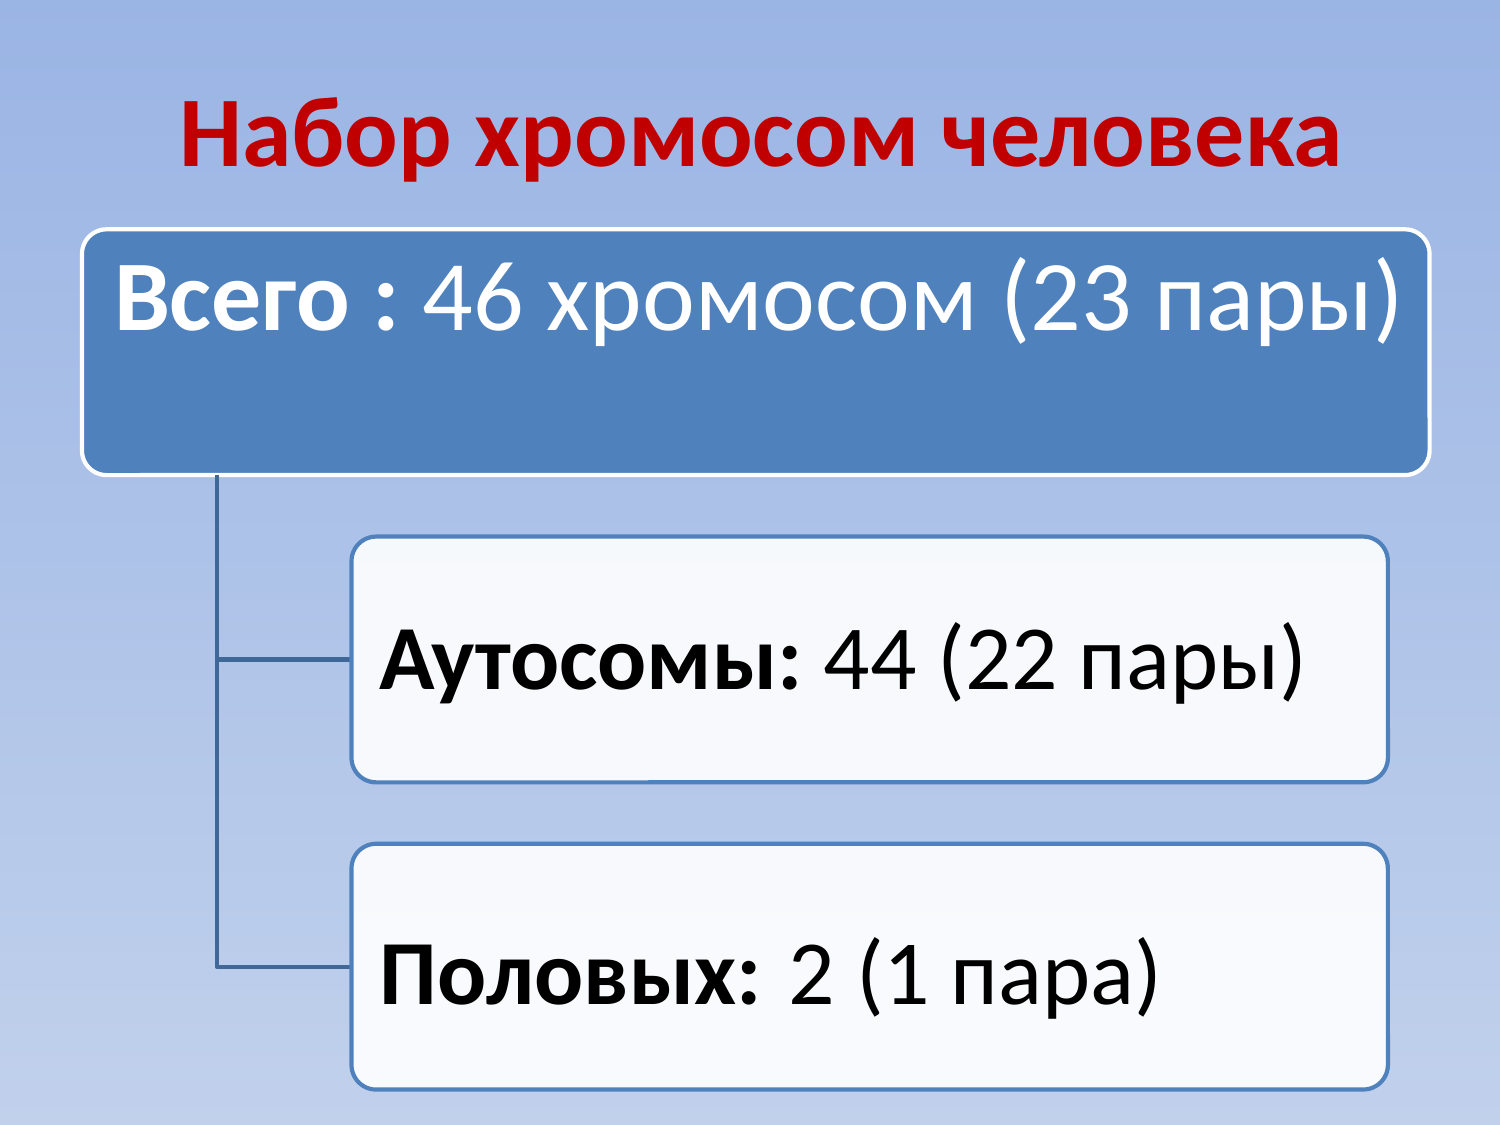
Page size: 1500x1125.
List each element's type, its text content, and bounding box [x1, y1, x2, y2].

text_box Набор хромосом человека [117, 58, 1407, 194]
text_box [46, 228, 1466, 1091]
